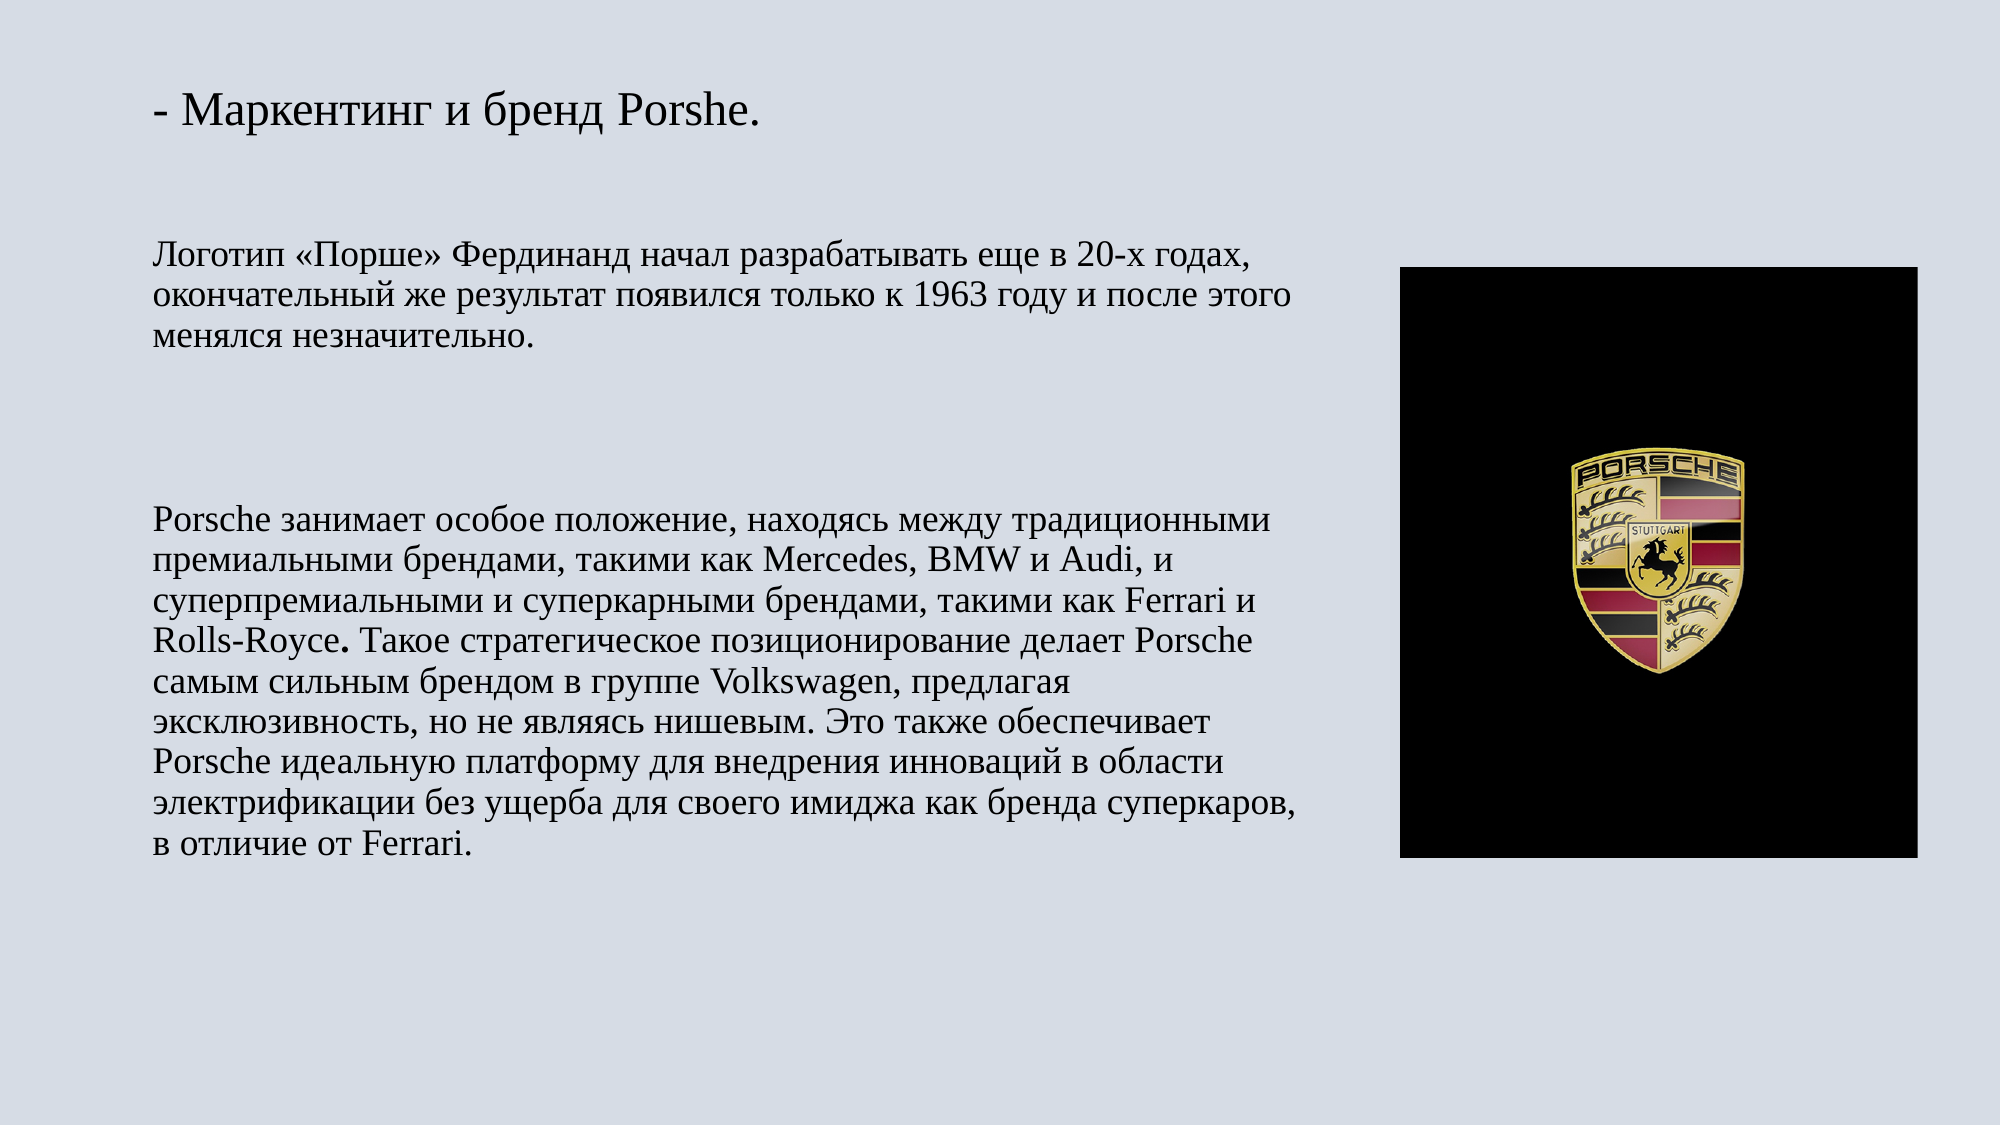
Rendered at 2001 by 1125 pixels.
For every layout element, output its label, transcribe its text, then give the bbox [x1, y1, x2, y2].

title - Маркентинг и бренд Porshe. [137, 75, 1164, 202]
list Логотип «Порше» Фердинанд начал разрабатывать еще в 20-х годах, окончательный же результат появился только к 1963 году и после этого менялся незначительно. Porsche занимает особое положение, находясь между традиционными премиальными брендами, такими как Mercedes, BMW и Audi, и суперпремиальными и суперкарными брендами, такими как Ferrari и Rolls-Royce. Такое стратегическое позиционирование делает Porsche самым сильным брендом в группе Volkswagen, предлагая эксклюзивность, но не являясь нишевым. Это также обеспечивает Porsche идеальную платформу для внедрения инноваций в области электрификации без ущерба для своего имиджа как бренда суперкаров, в отличие от Ferrari. [137, 226, 1315, 963]
picture [1399, 267, 1918, 858]
